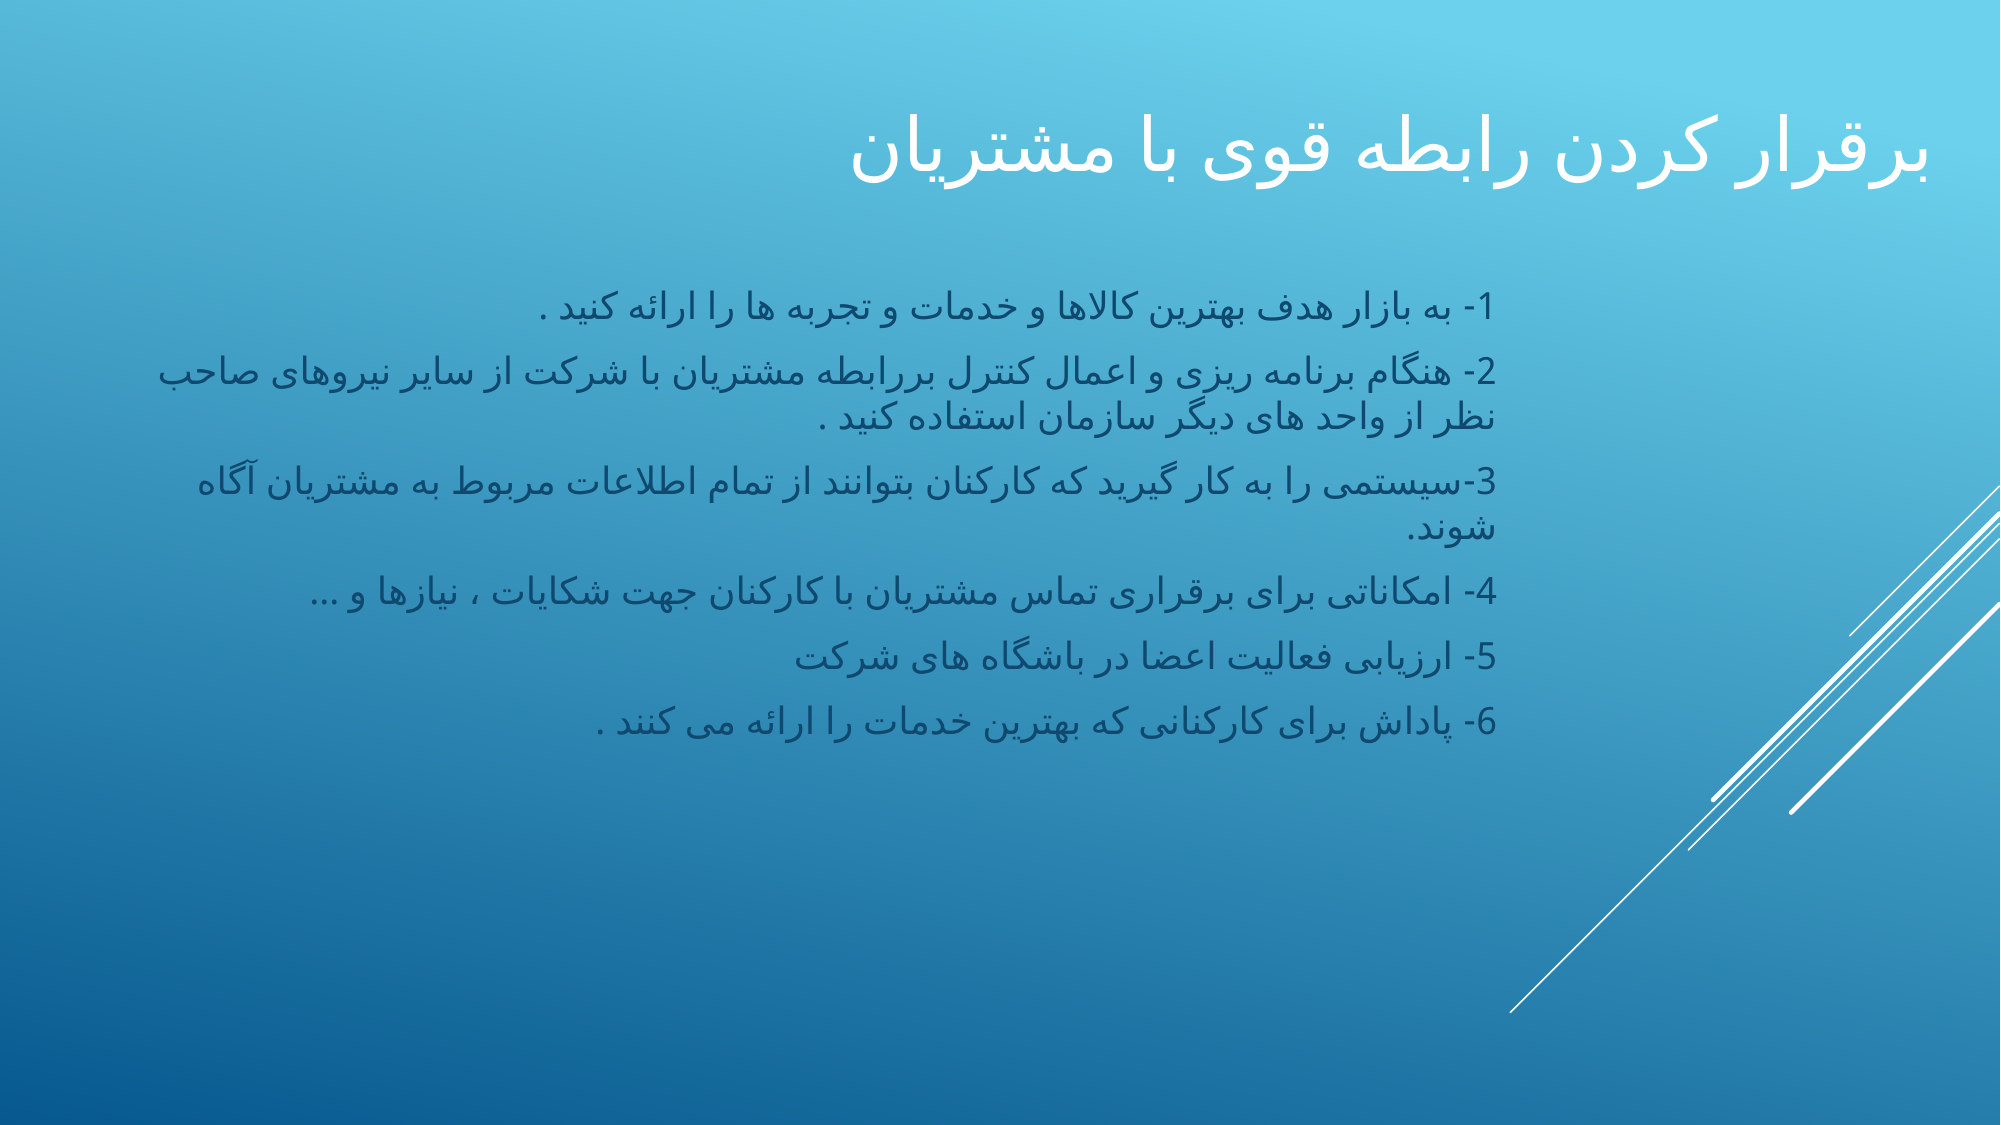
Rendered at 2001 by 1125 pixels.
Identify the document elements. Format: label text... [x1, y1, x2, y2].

list 1- به بازار هدف بهترین کالاها و خدمات و تجربه ها را ارائه کنید . 2- هنگام برنامه ریزی و اعمال کنترل بررابطه مشتریان با شرکت از سایر نیروهای صاحب نظر از واحد های دیگر سازمان استفاده کنید . 3-سیستمی را به کار گیرید که کارکنان بتوانند از تمام اطلاعات مربوط به مشتریان آگاه شوند. 4- امکاناتی برای برقراری تماس مشتریان با کارکنان جهت شکایات ، نیازها و ... 5- ارزیابی فعالیت اعضا در باشگاه های شرکت 6- پاداش برای کارکنانی که بهترین خدمات را ارائه می کنند . [112, 274, 1513, 965]
title برقرار کردن رابطه قوی با مشتریان [549, 71, 1950, 194]
